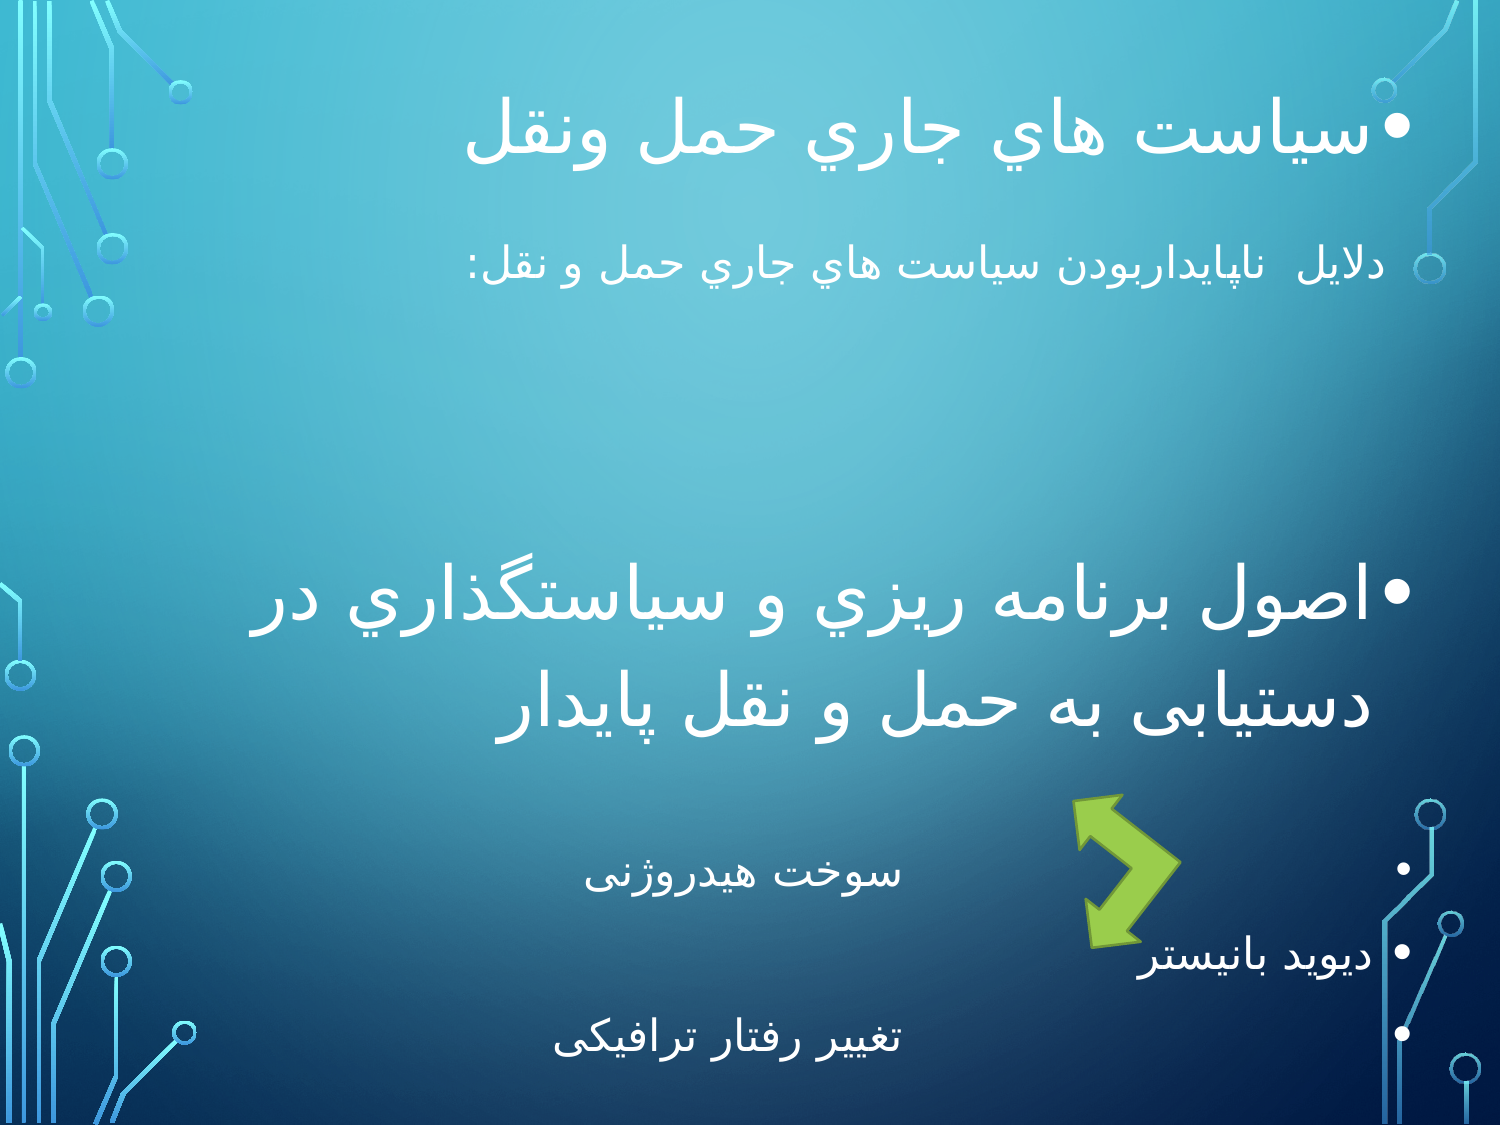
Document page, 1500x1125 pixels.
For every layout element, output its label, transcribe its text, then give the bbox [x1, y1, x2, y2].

text_box [1072, 793, 1182, 950]
list سیاست هاي جاري حمل ونقل دلایل ناپایداربودن سیاست هاي جاري حمل و نقل: اصول برنامه ریزي و سیاستگذاري در دستیابی به حمل و نقل پایدار سوخت هیدروژنی دیوید بانیستر تغییر رفتار ترافیکی [75, 54, 1425, 1071]
